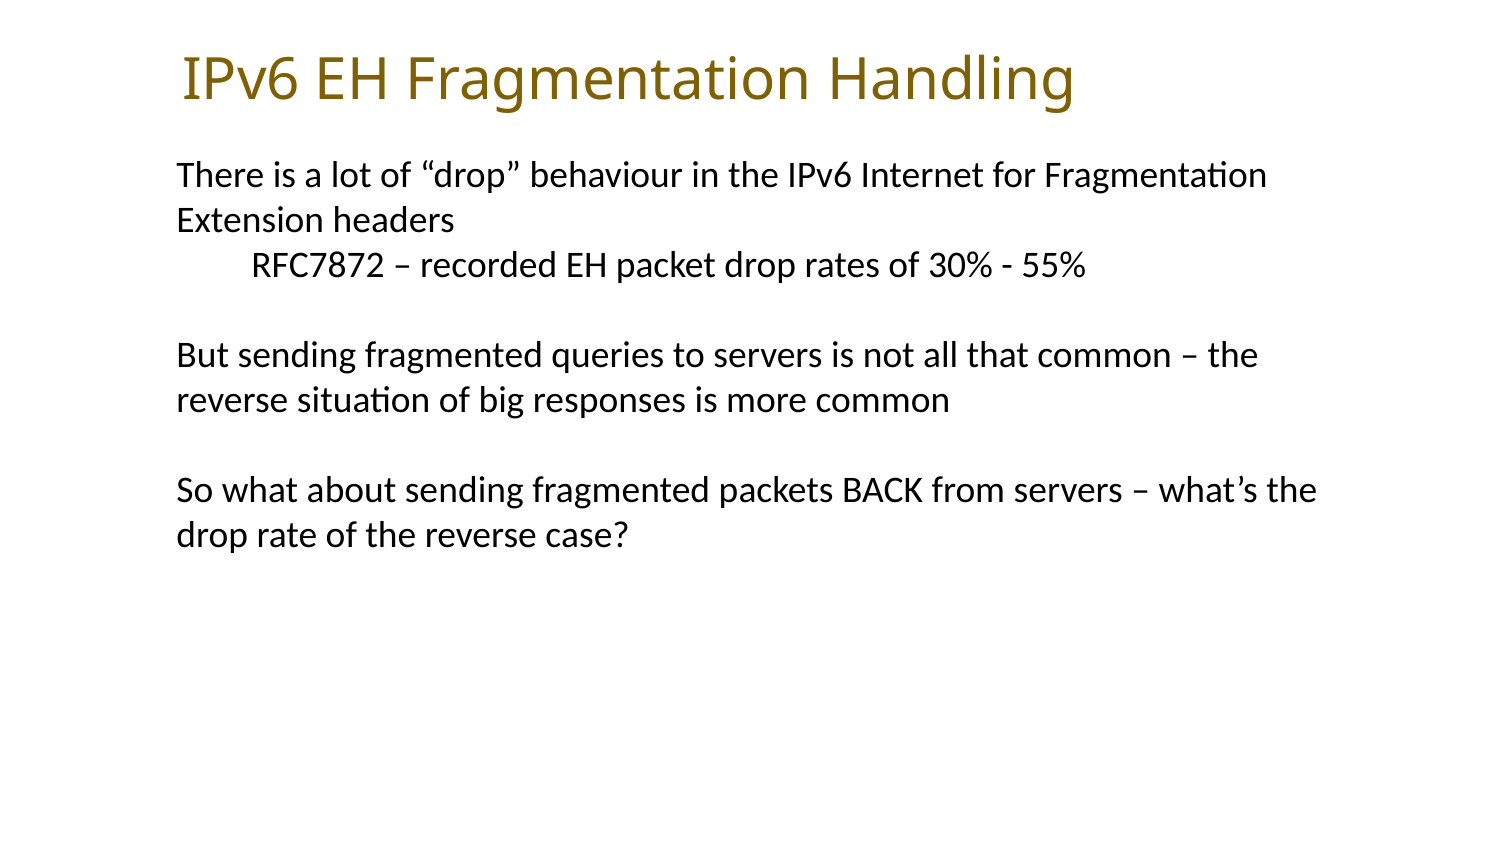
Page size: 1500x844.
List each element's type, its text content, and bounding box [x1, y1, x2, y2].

text_box IPv6 EH Fragmentation Handling [167, 33, 1108, 119]
text_box There is a lot of “drop” behaviour in the IPv6 Internet for Fragmentation Extension headers RFC7872 – recorded EH packet drop rates of 30% - 55% But sending fragmented queries to servers is not all that common – the reverse situation of big responses is more common So what about sending fragmented packets BACK from servers – what’s the drop rate of the reverse case? [161, 142, 1342, 608]
